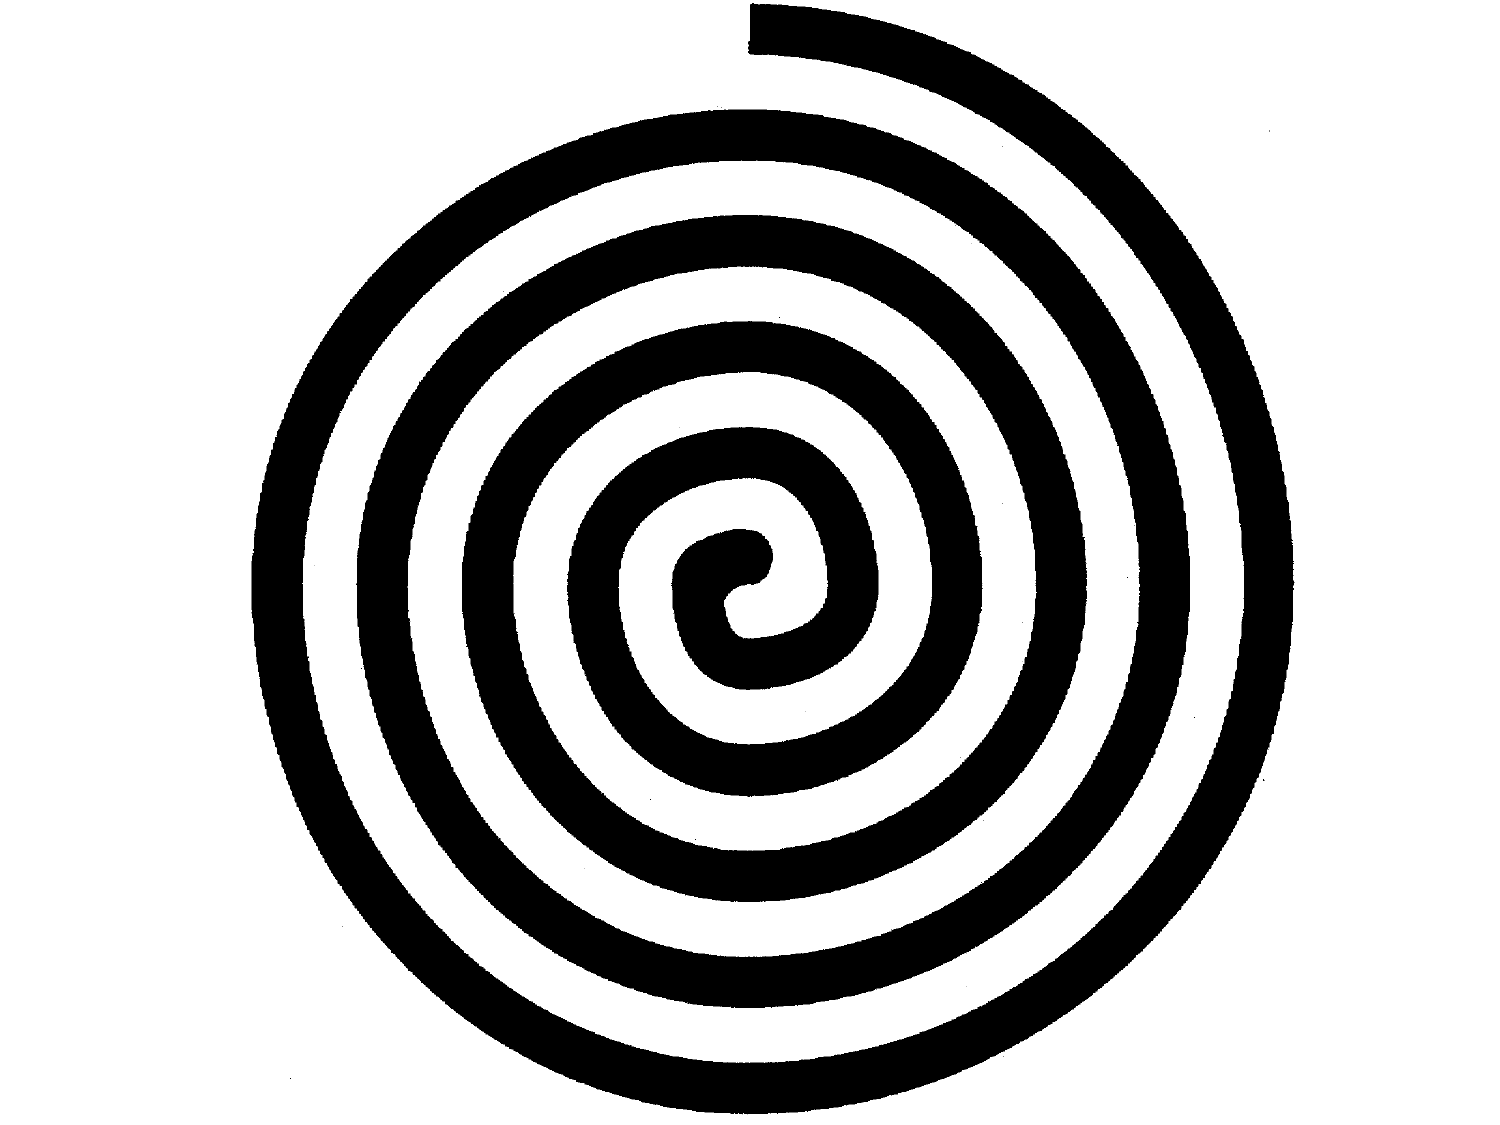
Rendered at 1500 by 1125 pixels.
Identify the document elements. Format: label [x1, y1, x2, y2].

picture [244, 0, 1307, 1125]
